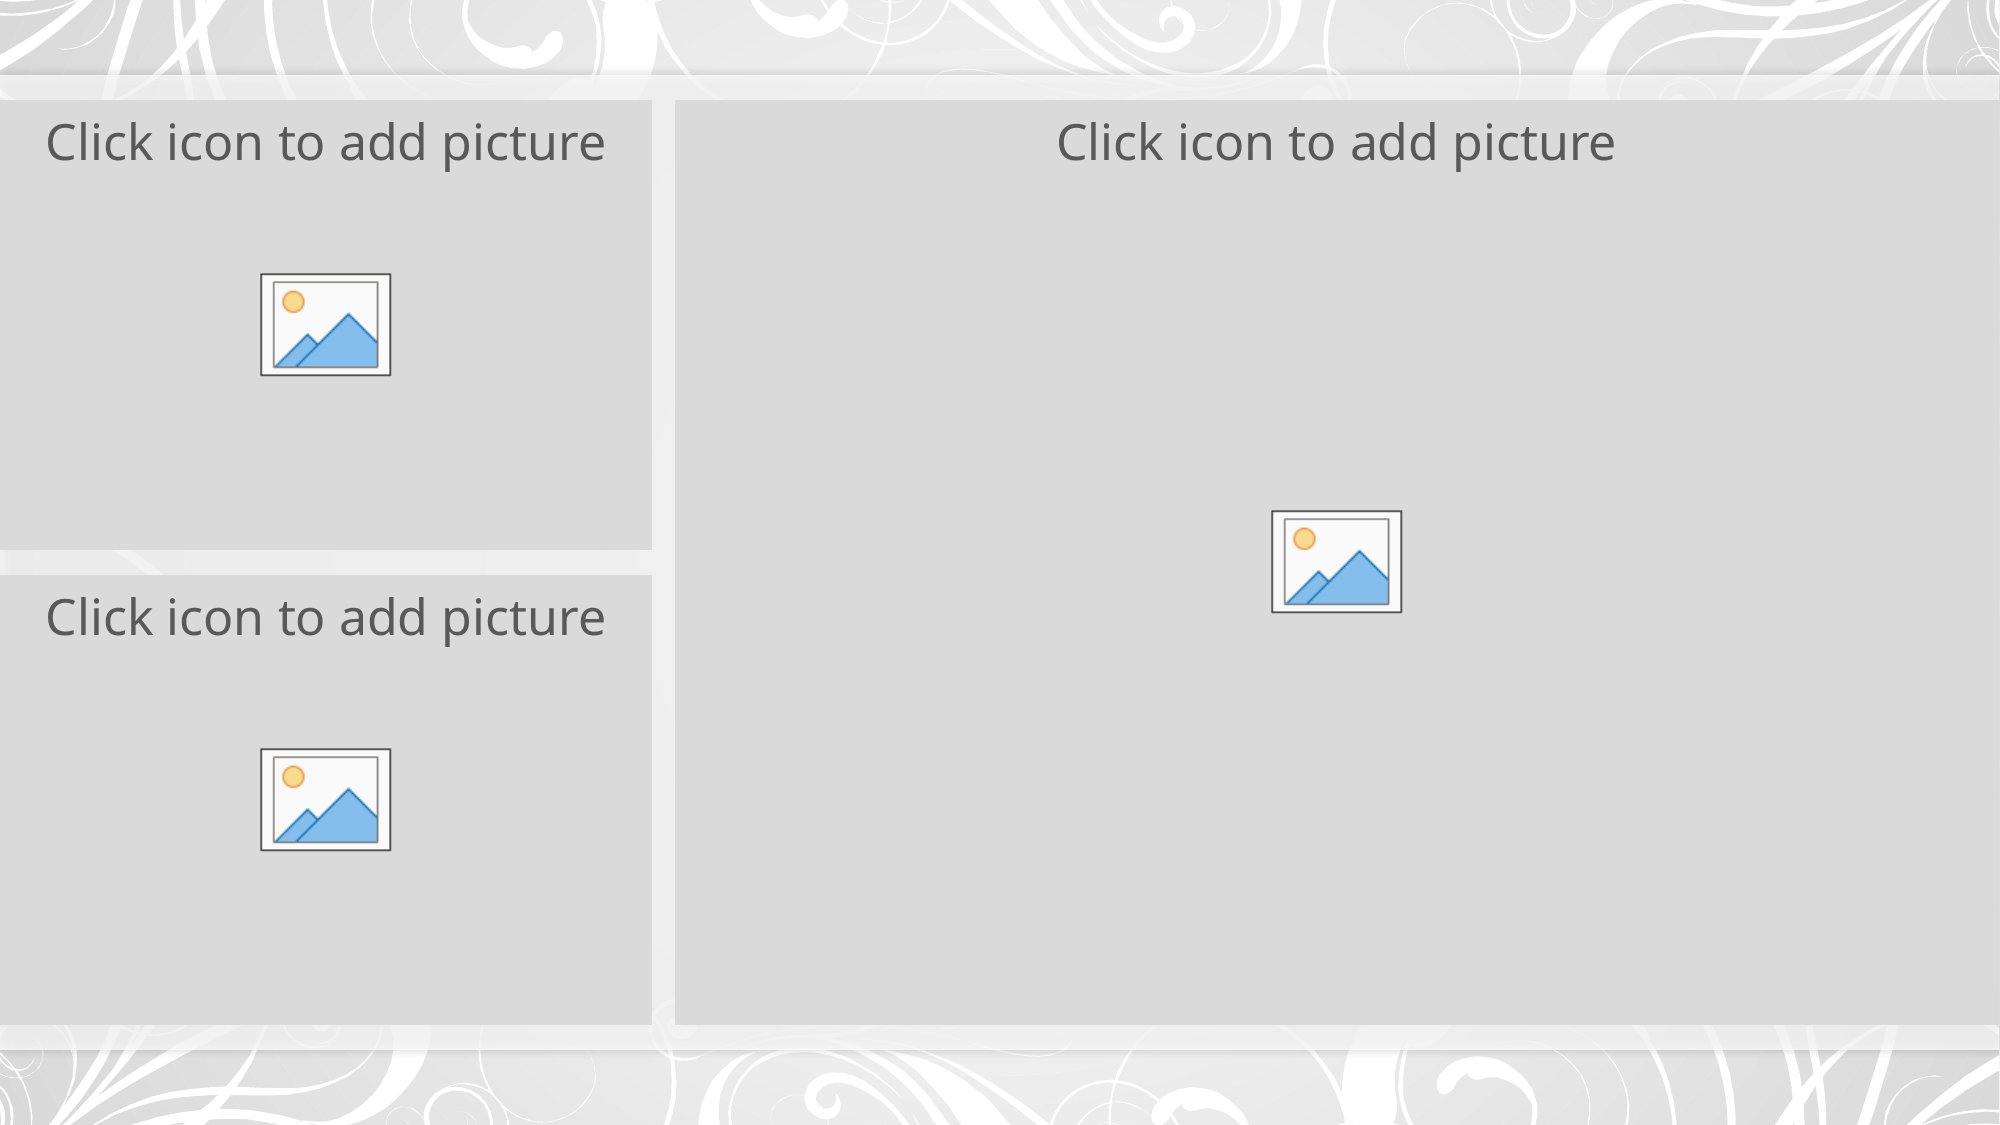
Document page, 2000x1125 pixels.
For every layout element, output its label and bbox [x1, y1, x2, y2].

picture [0, 99, 653, 550]
picture [0, 574, 653, 1025]
picture [674, 99, 2000, 1025]
